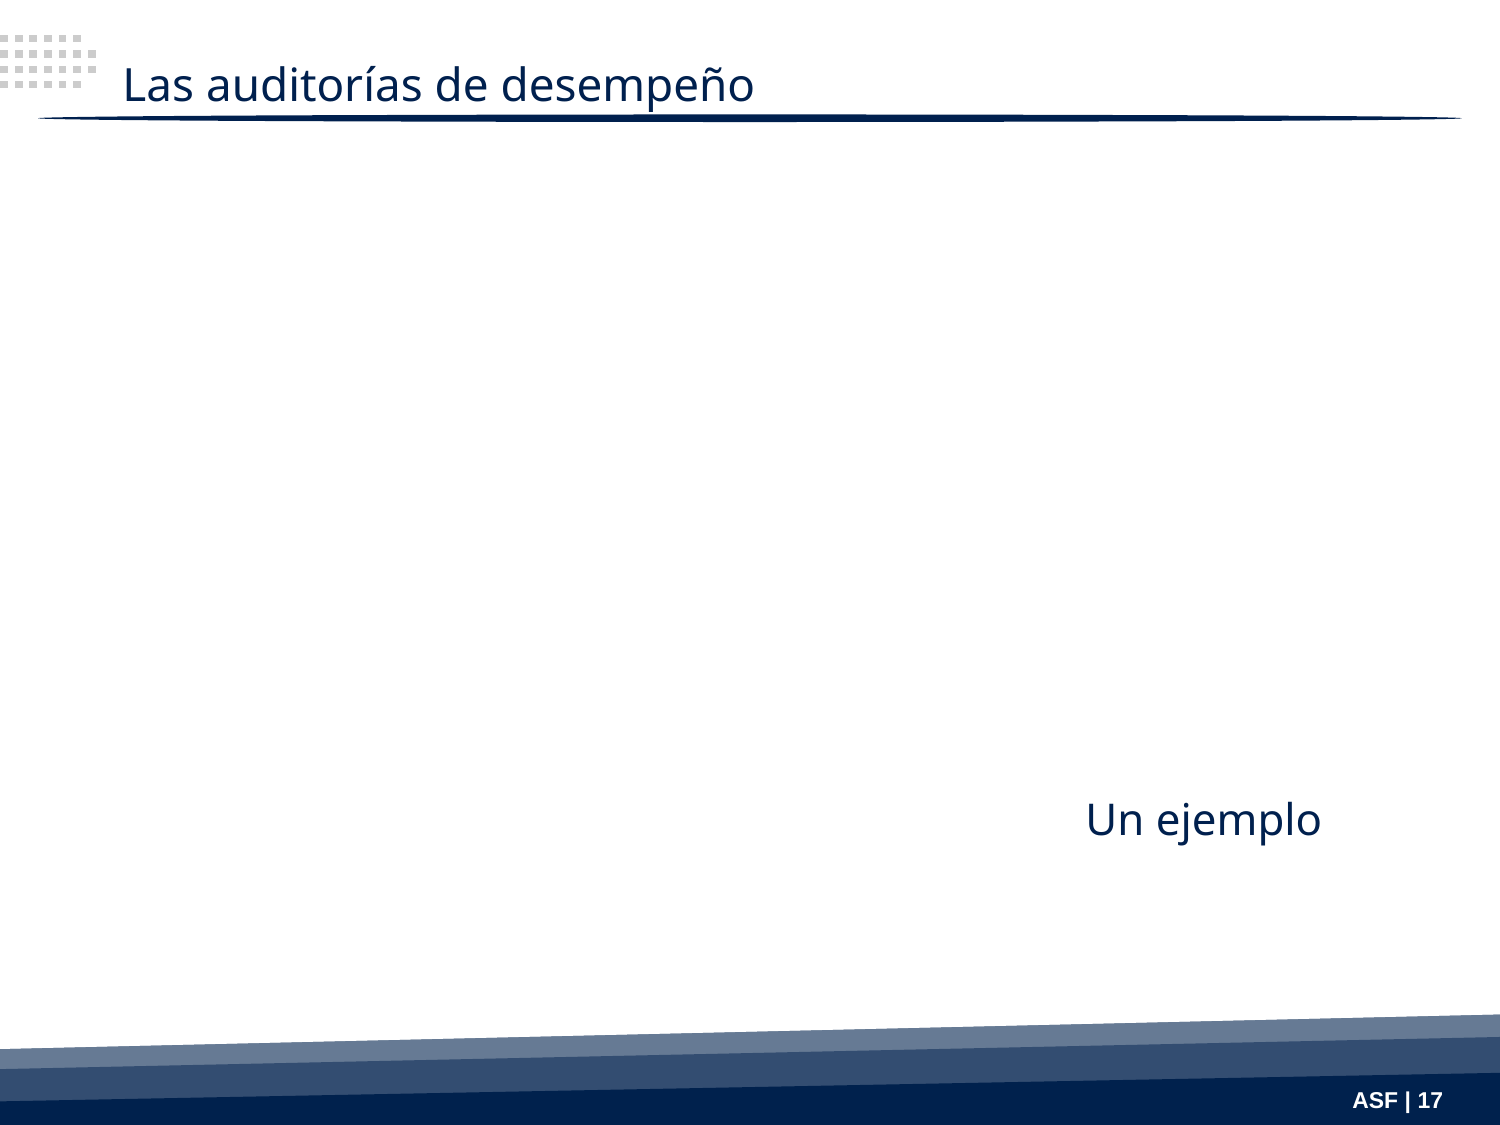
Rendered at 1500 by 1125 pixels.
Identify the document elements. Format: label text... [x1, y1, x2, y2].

text_box Un ejemplo [490, 768, 1337, 920]
text_box [38, 114, 1462, 123]
slide_number ASF | 17 [1337, 1078, 1489, 1125]
text_box Las auditorías de desempeño [107, 48, 1500, 119]
